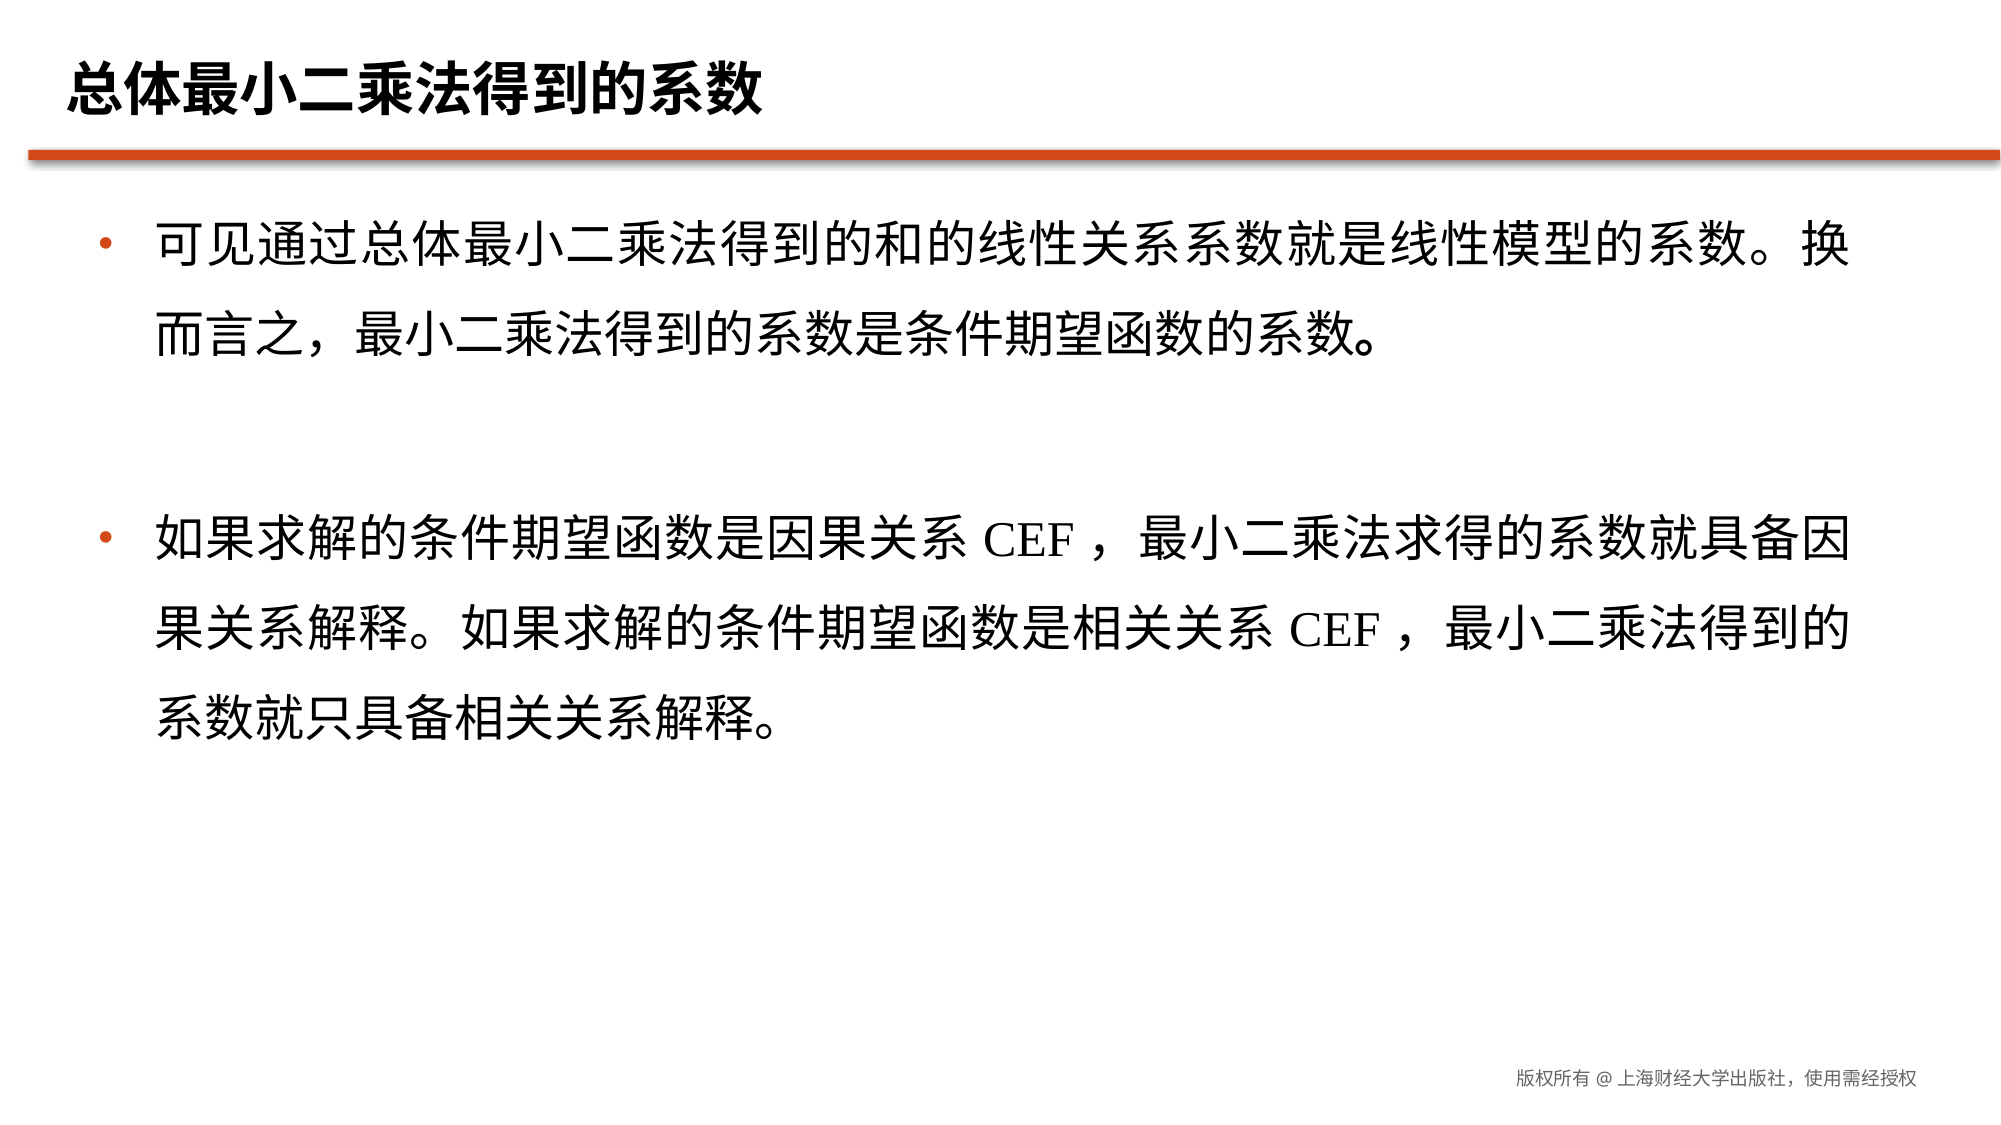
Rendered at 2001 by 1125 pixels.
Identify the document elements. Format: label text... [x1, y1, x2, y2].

footer 版权所有@上海财经大学出版社，使用需经授权 [1483, 1046, 1950, 1109]
title 总体最小二乘法得到的系数 [50, 50, 1825, 138]
